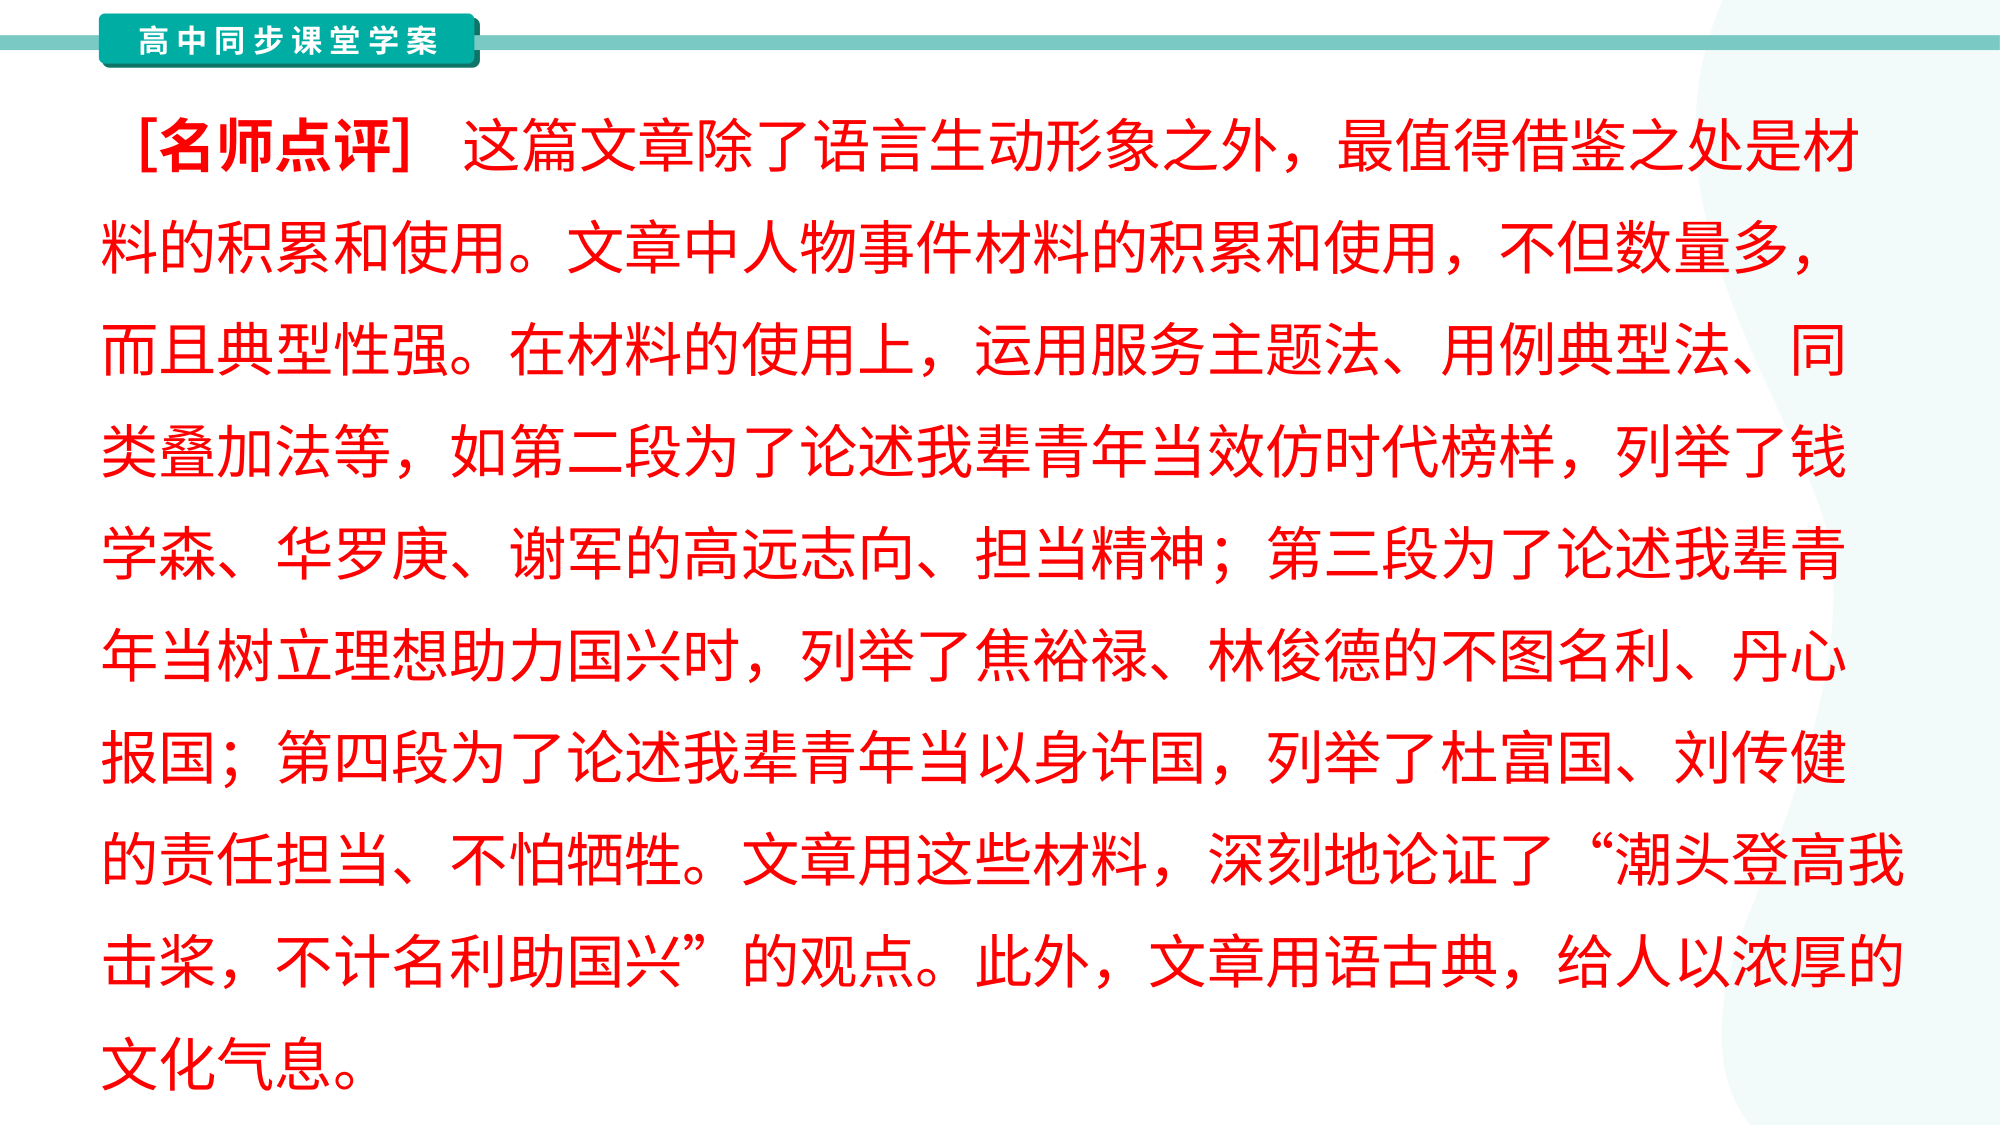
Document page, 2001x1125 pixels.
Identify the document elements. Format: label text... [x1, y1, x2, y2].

text_box ［名师点评］ 这篇文章除了语言生动形象之外，最值得借鉴之处是材 料的积累和使用。文章中人物事件材料的积累和使用，不但数量多， 而且典型性强。在材料的使用上，运用服务主题法、用例典型法、同 类叠加法等，如第二段为了论述我辈青年当效仿时代榜样，列举了钱 学森、华罗庚、谢军的高远志向、担当精神；第三段为了论述我辈青 年当树立理想助力国兴时，列举了焦裕禄、林俊德的不图名利、丹心 报国；第四段为了论述我辈青年当以身许国，列举了杜富国、刘传健 的责任担当、不怕牺牲。文章用这些材料，深刻地论证了“潮头登高我 击桨，不计名利助国兴”的观点。此外，文章用语古典，给人以浓厚的 文化气息。 [100, 76, 1899, 1098]
picture [0, 0, 2000, 1125]
